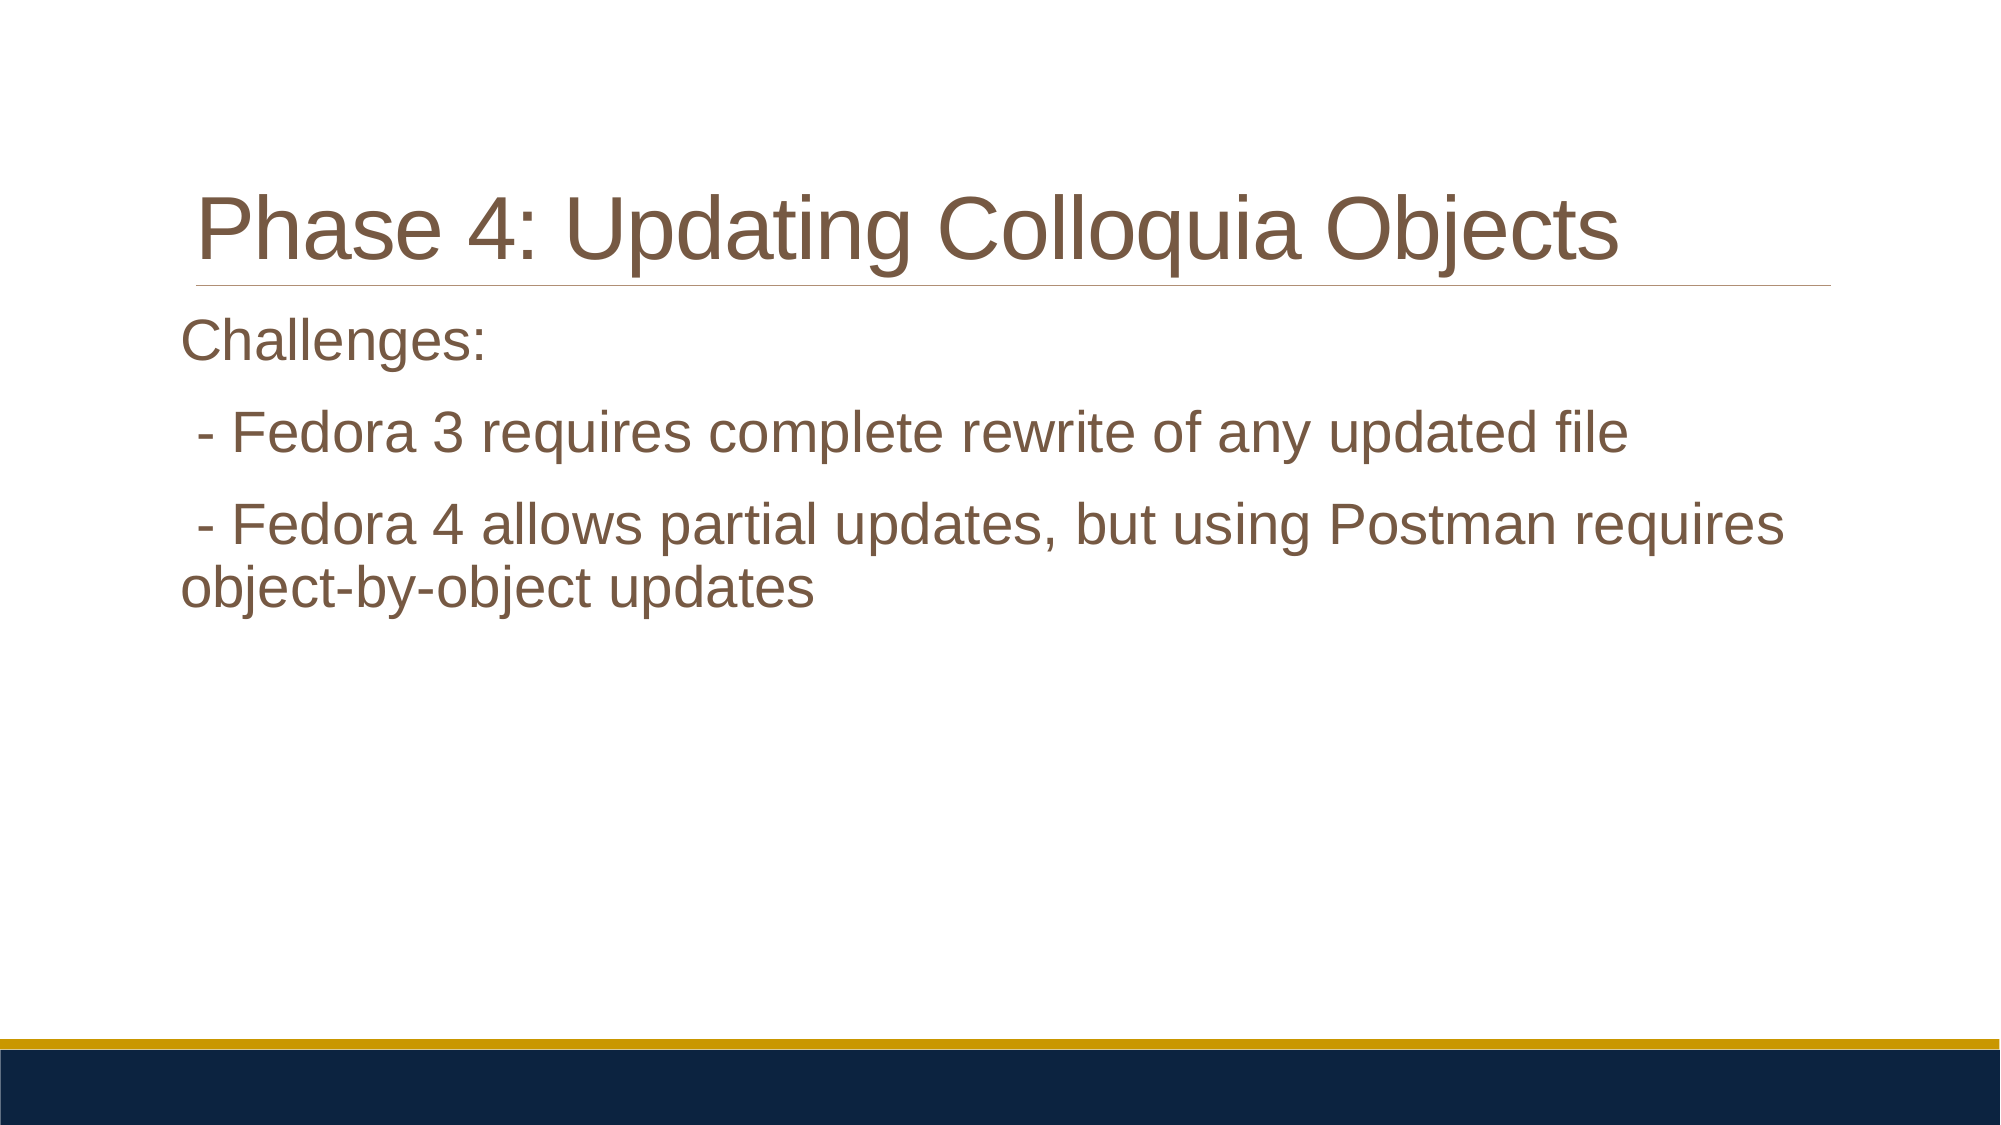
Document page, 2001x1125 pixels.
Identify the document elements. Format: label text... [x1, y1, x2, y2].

title Phase 4: Updating Colloquia Objects [180, 47, 1830, 285]
list Challenges: - Fedora 3 requires complete rewrite of any updated file - Fedora 4 allows partial updates, but using Postman requires object-by-object updates [180, 302, 1830, 963]
